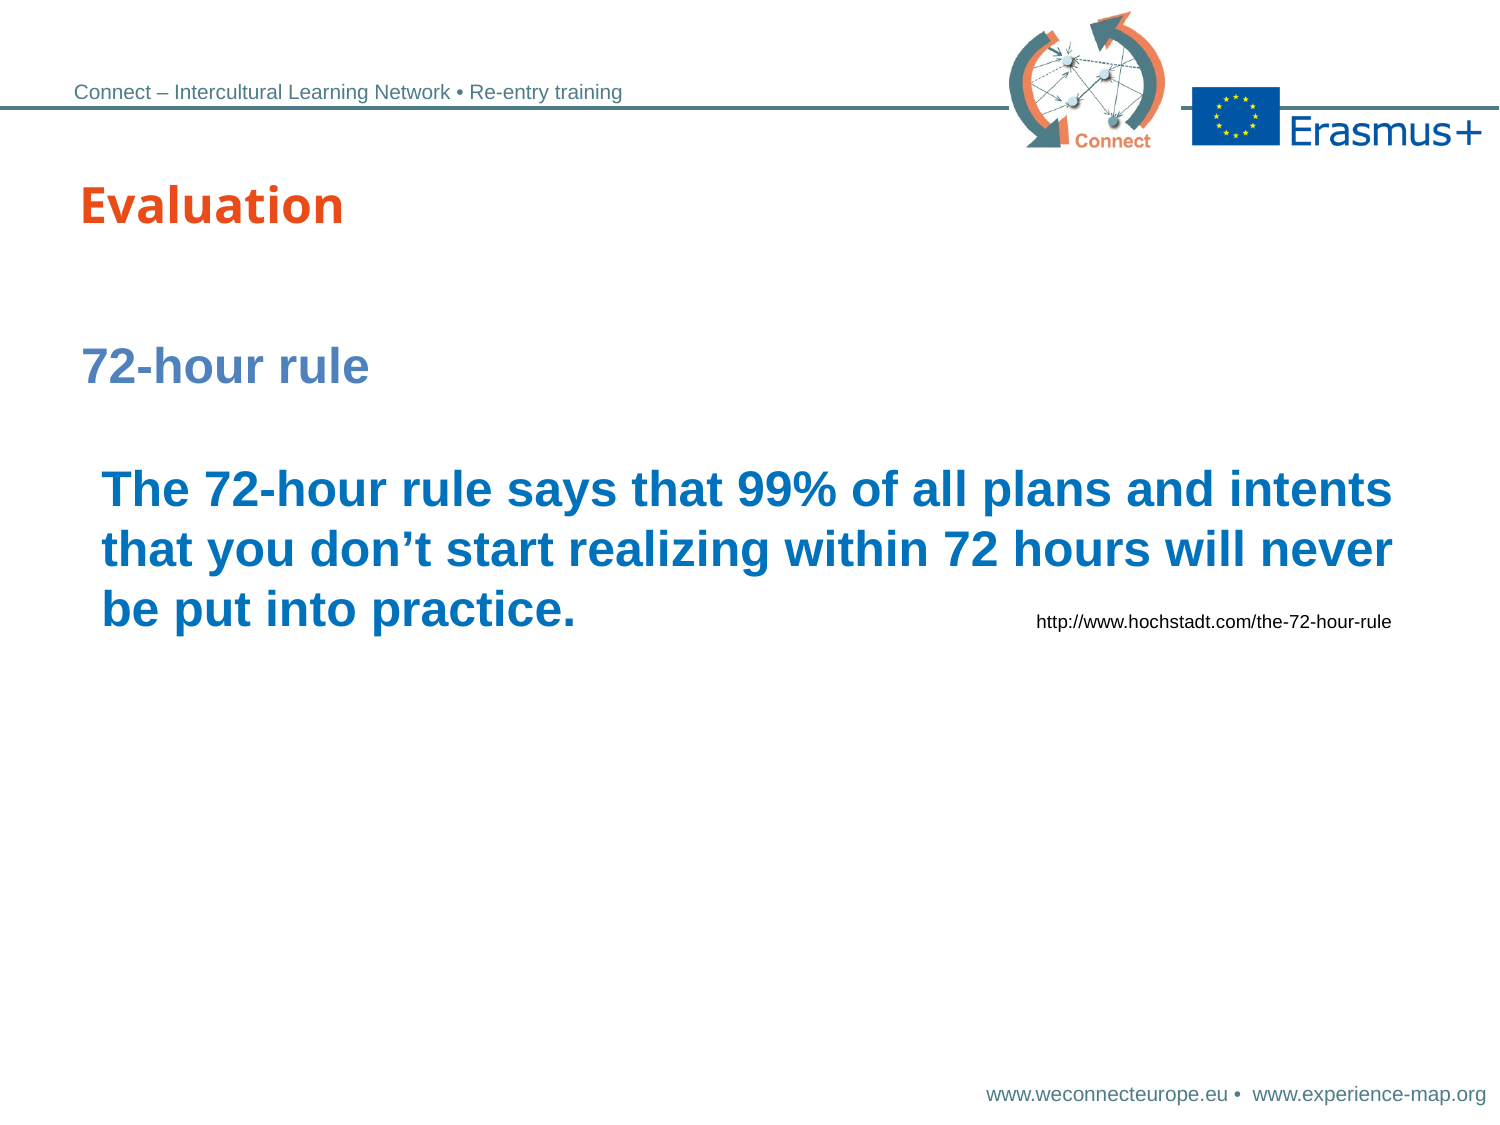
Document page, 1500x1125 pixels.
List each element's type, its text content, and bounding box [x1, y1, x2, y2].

text_box 72-hour rule [66, 326, 1435, 401]
text_box http://www.hochstadt.com/the-72-hour-rule [1021, 602, 1418, 640]
text_box Evaluation [64, 166, 1436, 241]
text_box The 72-hour rule says that 99% of all plans and intents that you don’t start realizing within 72 hours will never be put into practice. [86, 449, 1434, 644]
picture [1009, 11, 1498, 162]
